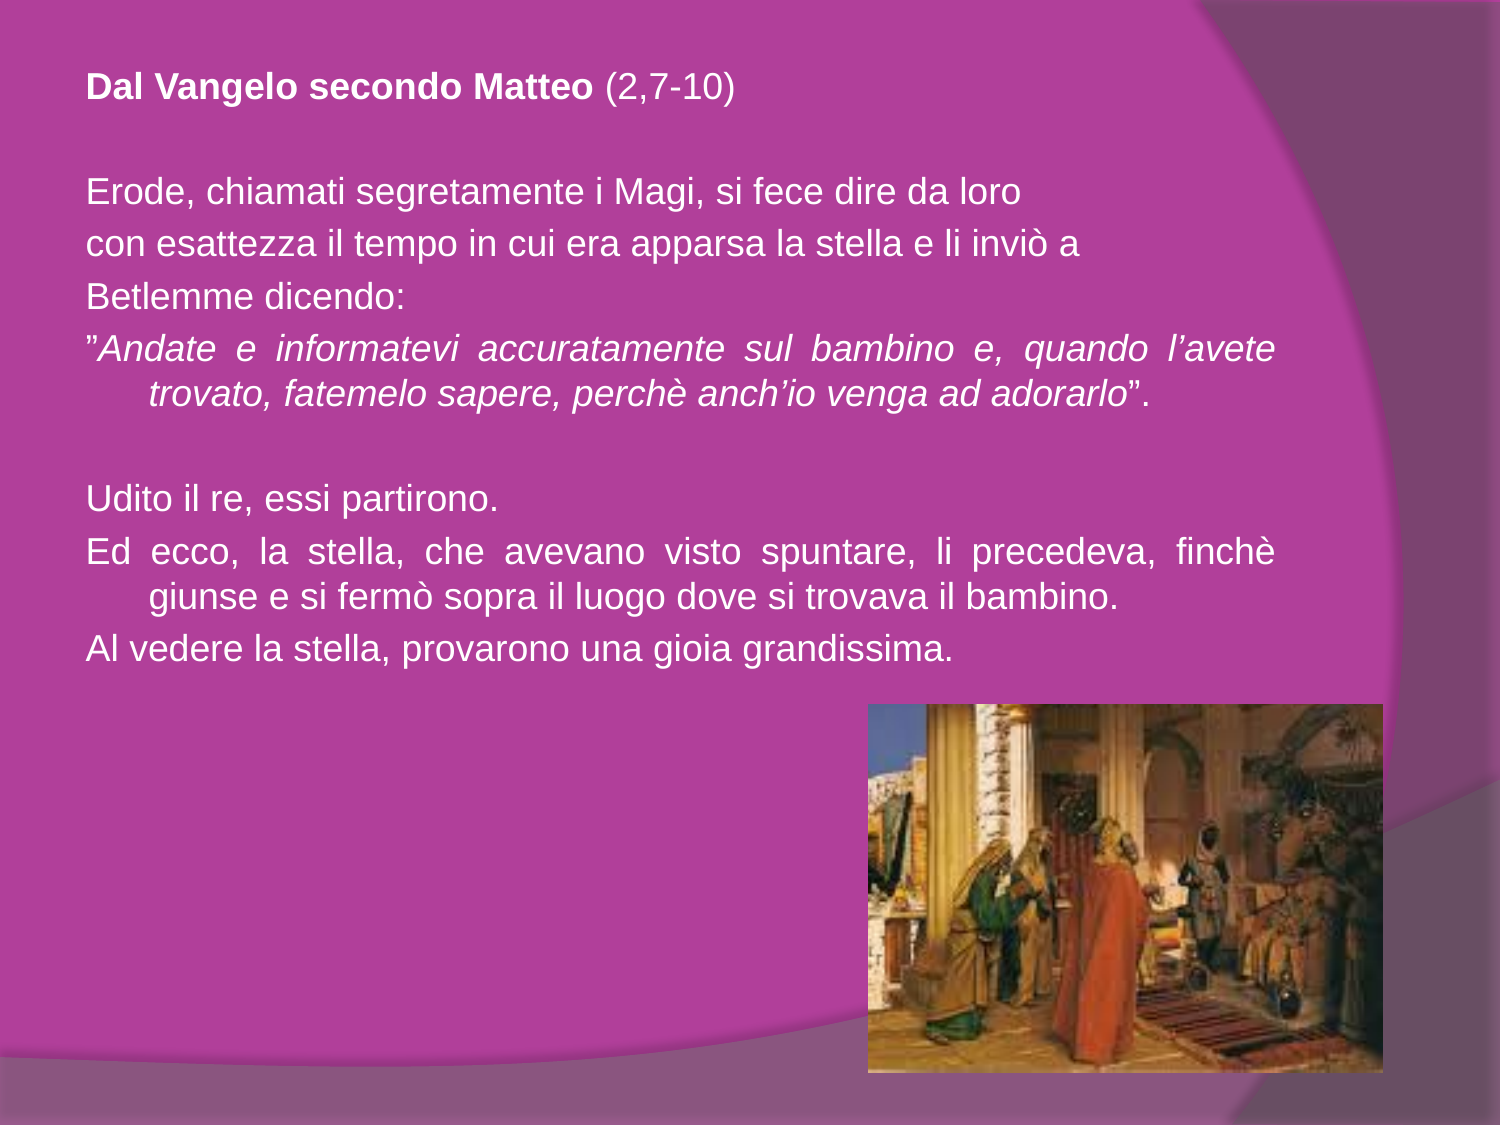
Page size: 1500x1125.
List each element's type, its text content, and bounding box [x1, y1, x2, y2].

picture [867, 703, 1384, 1076]
list Dal Vangelo secondo Matteo (2,7-10) Erode, chiamati segretamente i Magi, si fece dire da loro con esattezza il tempo in cui era apparsa la stella e li inviò a Betlemme dicendo: ”Andate e informatevi accuratamente sul bambino e, quando l’avete trovato, fatemelo sapere, perchè anch’io venga ad adorarlo”. Udito il re, essi partirono. Ed ecco, la stella, che avevano visto spuntare, li precedeva, finchè giunse e si fermò sopra il luogo dove si trovava il bambino. Al vedere la stella, provarono una gioia grandissima. [64, 54, 1291, 409]
